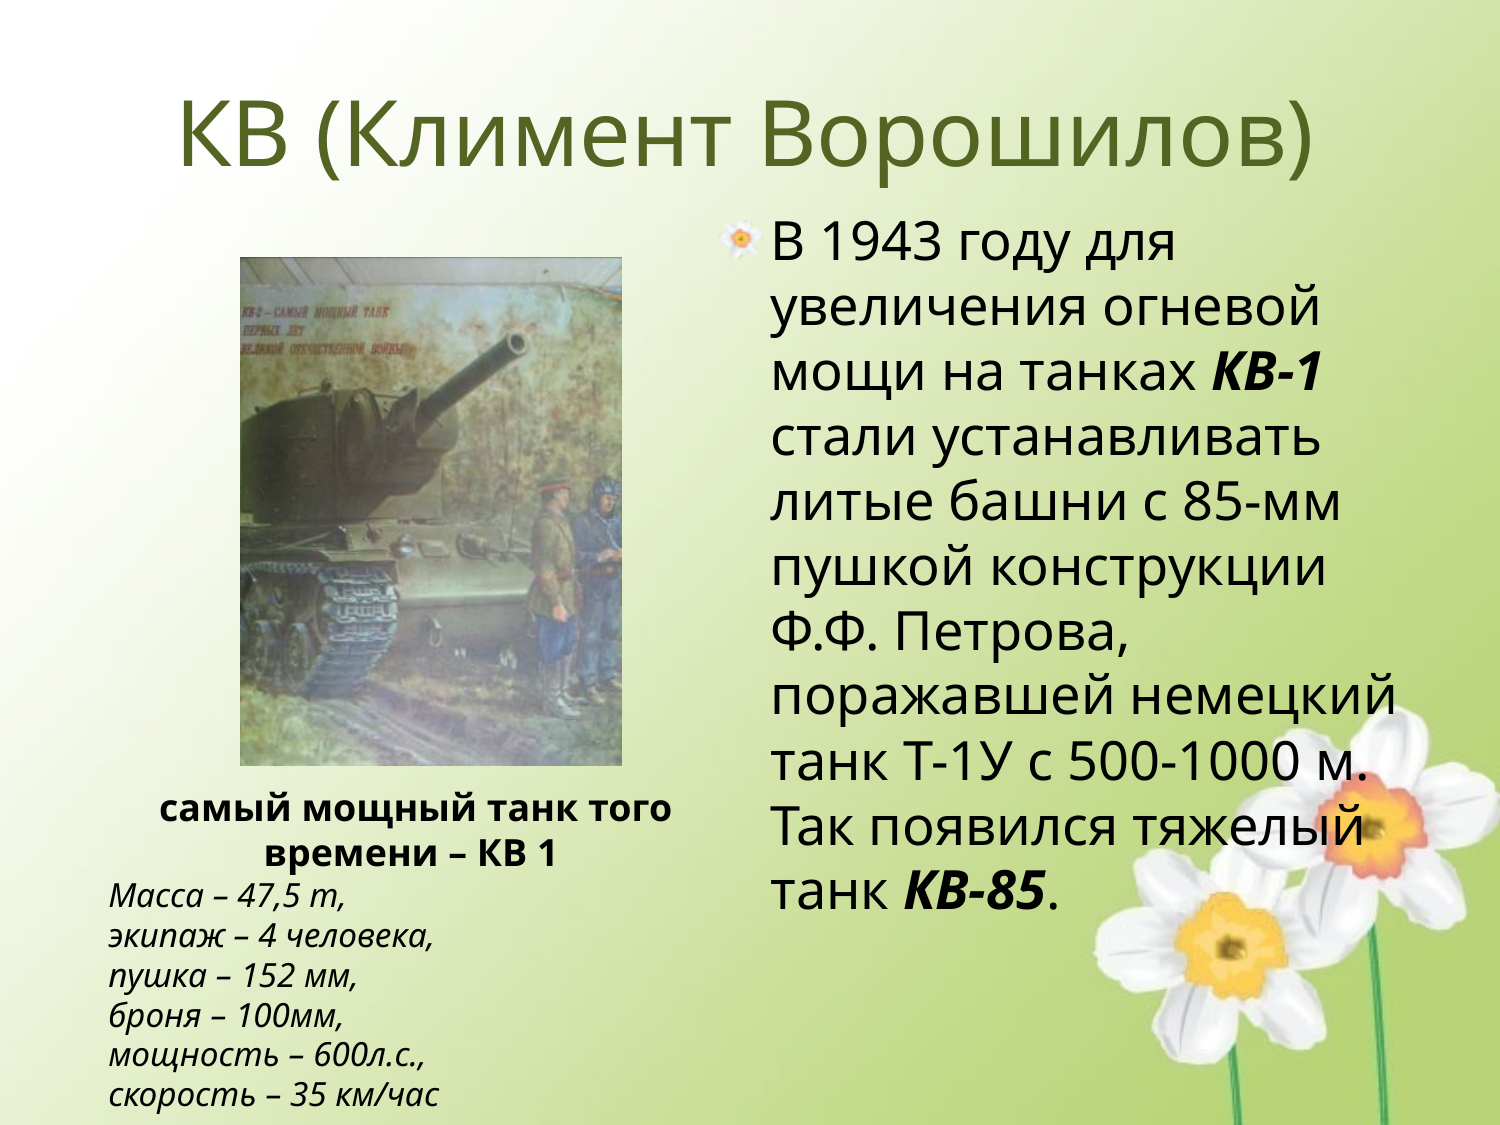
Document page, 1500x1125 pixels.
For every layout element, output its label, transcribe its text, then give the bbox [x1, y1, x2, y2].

list В 1943 году для увеличения огневой мощи на танках КВ-1 стали устанавливать литые башни с 85-мм пушкой конструкции Ф.Ф. Петрова, поражавшей немецкий танк Т-1У с 500-1000 м. Так появился тяжелый танк КВ-85. [703, 199, 1425, 985]
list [239, 257, 622, 766]
title КВ (Климент Ворошилов) [70, 58, 1421, 201]
text_box самый мощный танк того времени – КВ 1 Масса – 47,5 т, экипаж – 4 человека, пушка – 152 мм, броня – 100мм, мощность – 600л.с., скорость – 35 км/час [93, 776, 739, 1121]
picture [0, 0, 1500, 1125]
